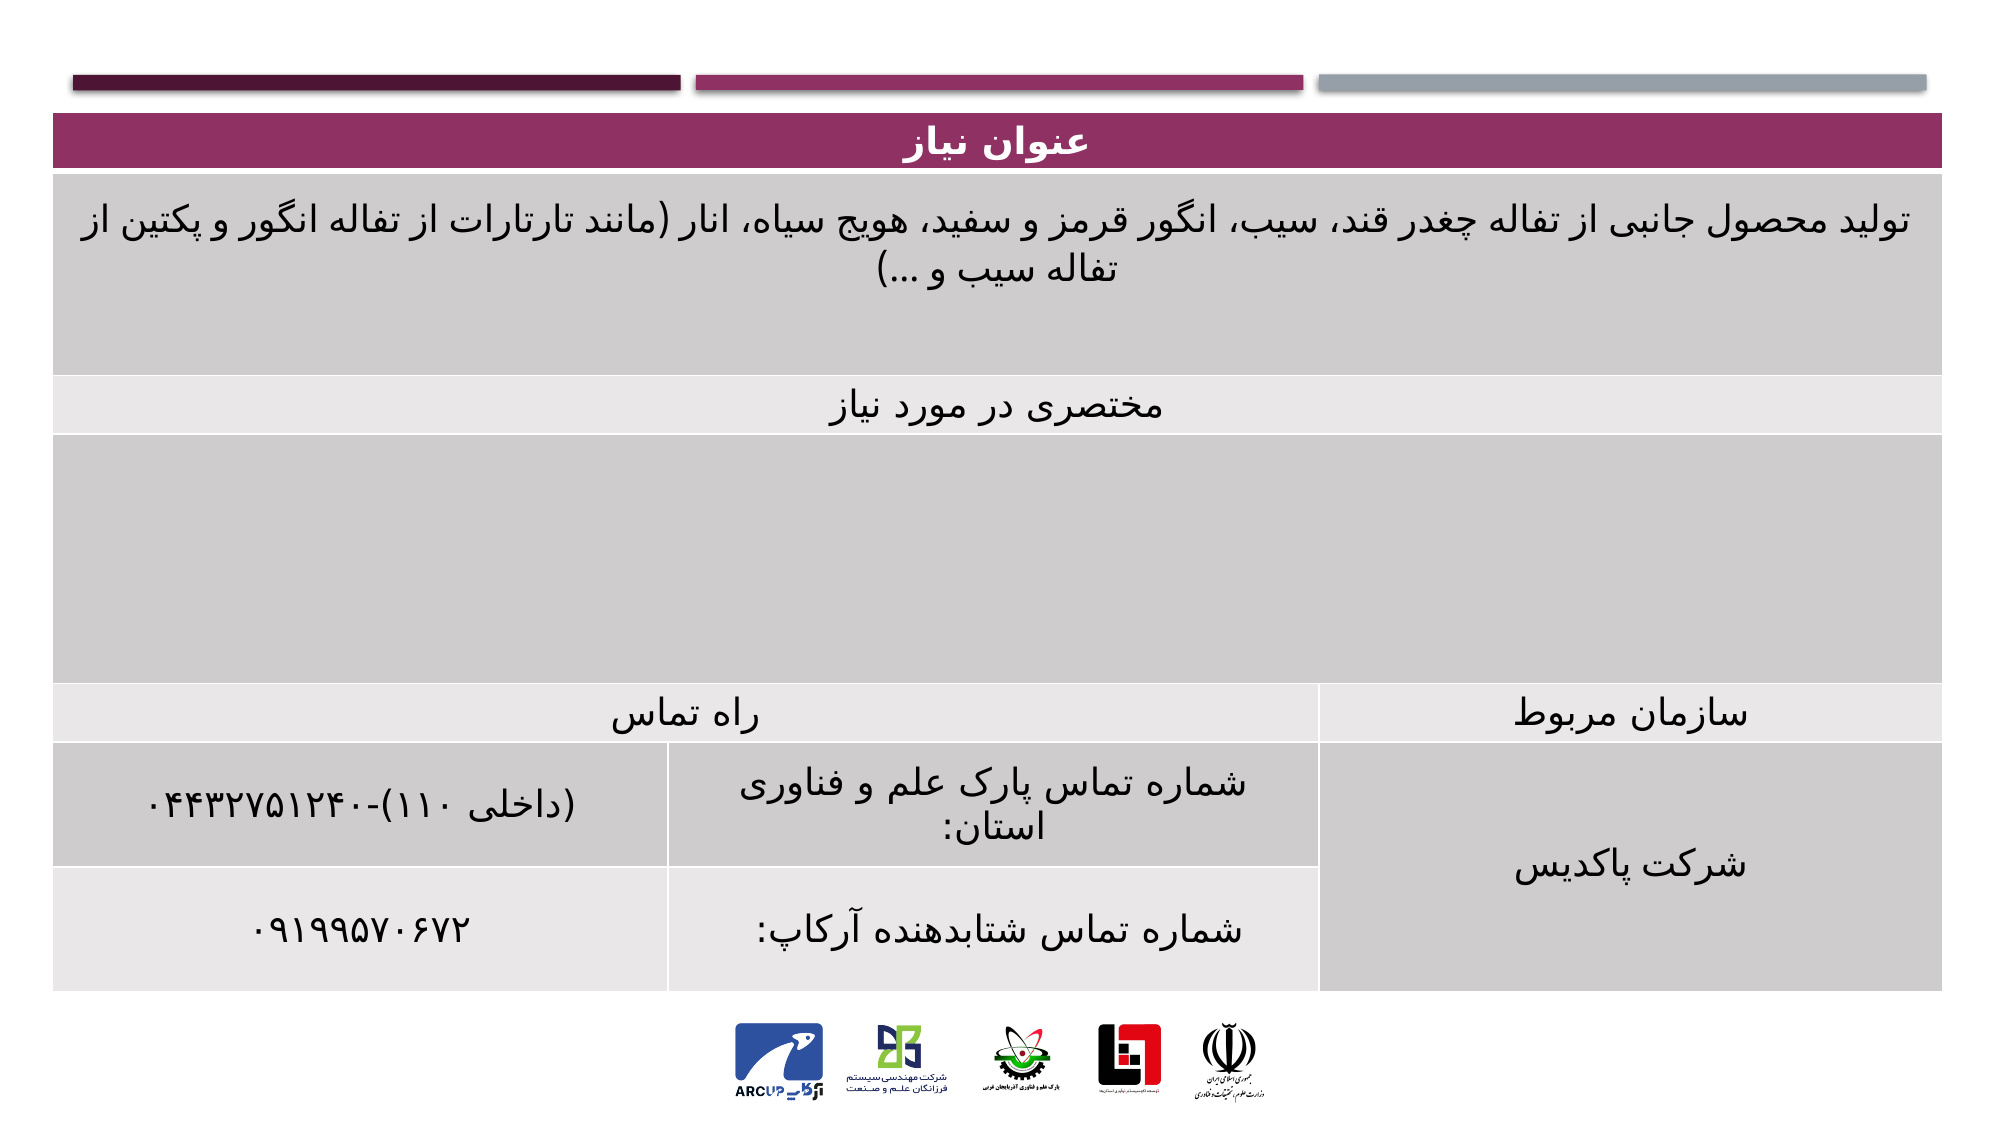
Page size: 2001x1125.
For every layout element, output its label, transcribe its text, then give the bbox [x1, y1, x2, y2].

table_cell [53, 435, 1942, 683]
table_cell ۰۹۱۹۹۵۷۰۶۷۲ [53, 868, 667, 991]
table_cell تولید محصول جانبی از تفاله چغدر قند، سیب، انگور قرمز و سفید، هویج سیاه، انار (مانند تارتارات از تفاله انگور و پکتین از تفاله سیب و ...) [53, 174, 1942, 375]
table_cell شرکت پاکدیس [1320, 743, 1942, 991]
table_cell (داخلی ۱۱۰)-۰۴۴۳۲۷۵۱۲۴۰ [53, 743, 667, 866]
table_cell سازمان مربوط [1320, 684, 1942, 741]
table_cell شماره تماس شتابدهنده آرکاپ: [669, 868, 1318, 991]
table_cell مختصری در مورد نیاز [53, 376, 1942, 433]
table_header عنوان نیاز [53, 113, 1942, 168]
table_cell شماره تماس پارک علم و فناوری استان: [669, 743, 1318, 866]
table_cell راه تماس [53, 684, 1318, 741]
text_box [728, 1018, 1271, 1103]
